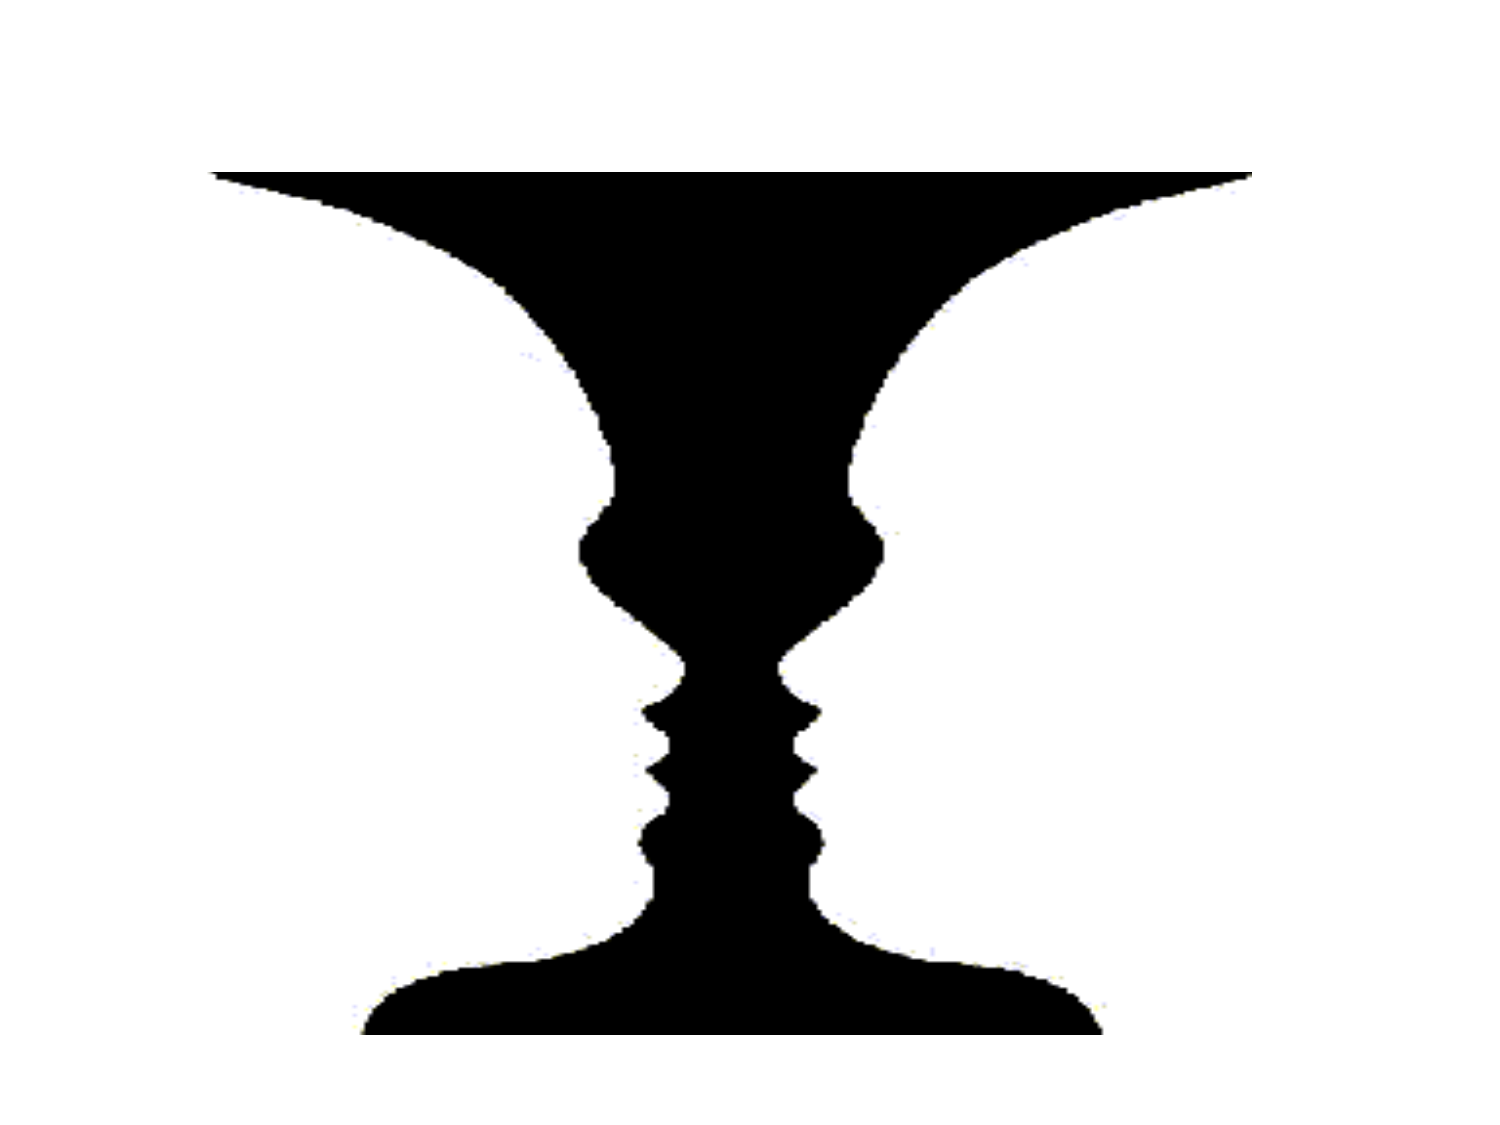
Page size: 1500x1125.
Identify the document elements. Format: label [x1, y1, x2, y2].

picture [206, 172, 1252, 1036]
